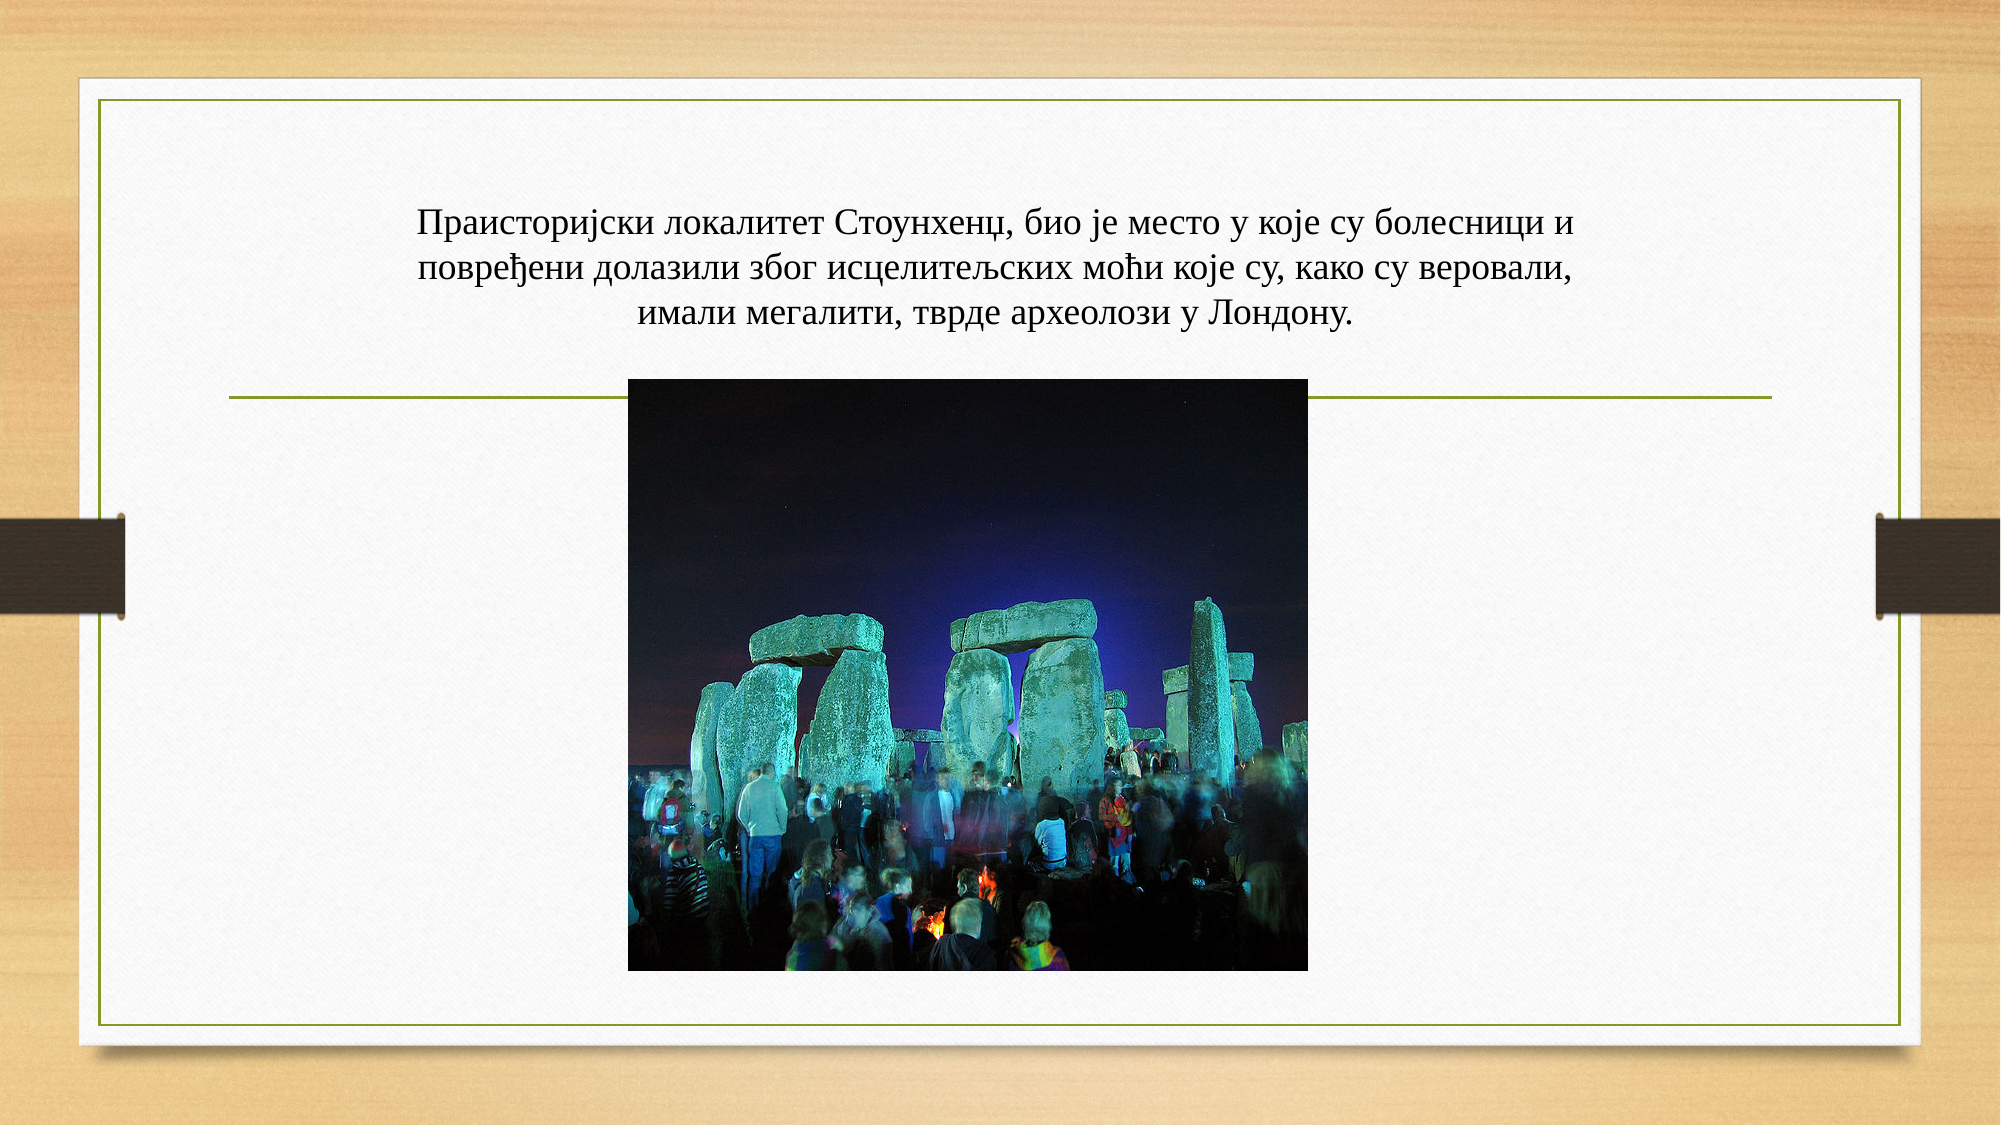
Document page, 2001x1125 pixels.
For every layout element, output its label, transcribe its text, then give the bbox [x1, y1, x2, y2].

text_box Праисторијски локалитет Стоунхенџ, био је место у које су болесници и повређени долазили због исцелитељских моћи које су, како су веровали, имали мегалити, тврде археолози у Лондону. [385, 189, 1606, 340]
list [628, 379, 1308, 971]
picture [0, 0, 2001, 1125]
